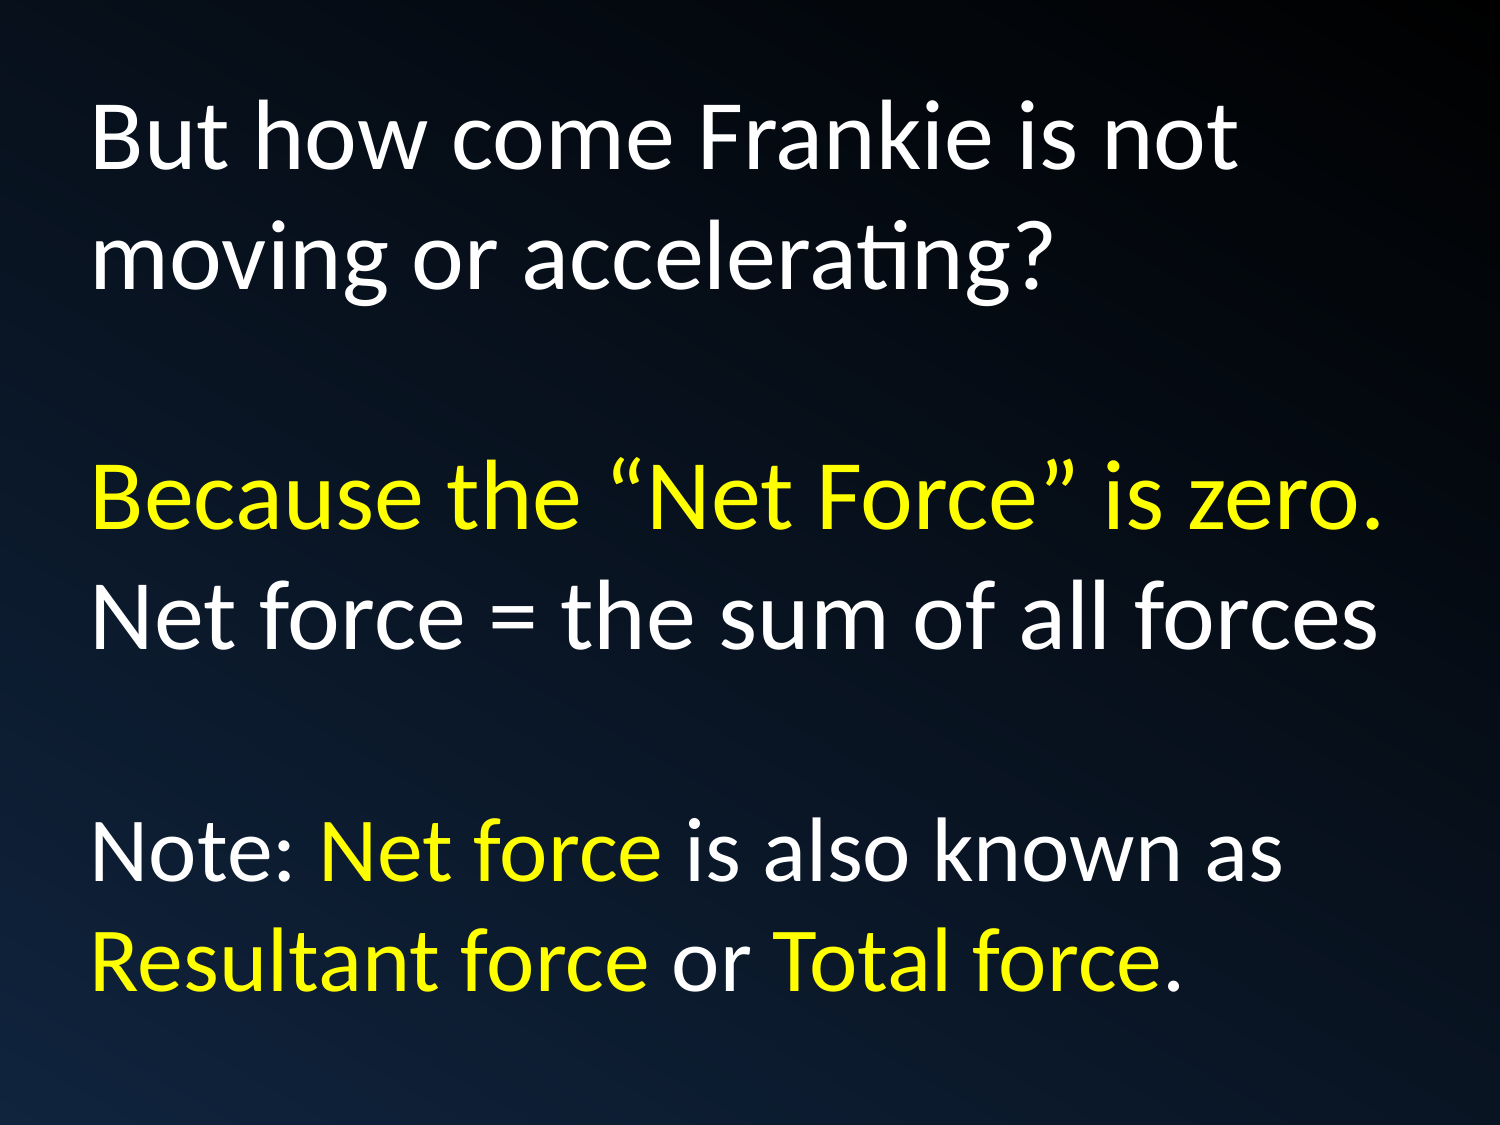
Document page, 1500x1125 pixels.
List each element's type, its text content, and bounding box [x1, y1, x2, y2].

text_box But how come Frankie is not moving or accelerating? Because the “Net Force” is zero. Net force = the sum of all forces Note: Net force is also known as Resultant force or Total force. [74, 62, 1438, 1017]
